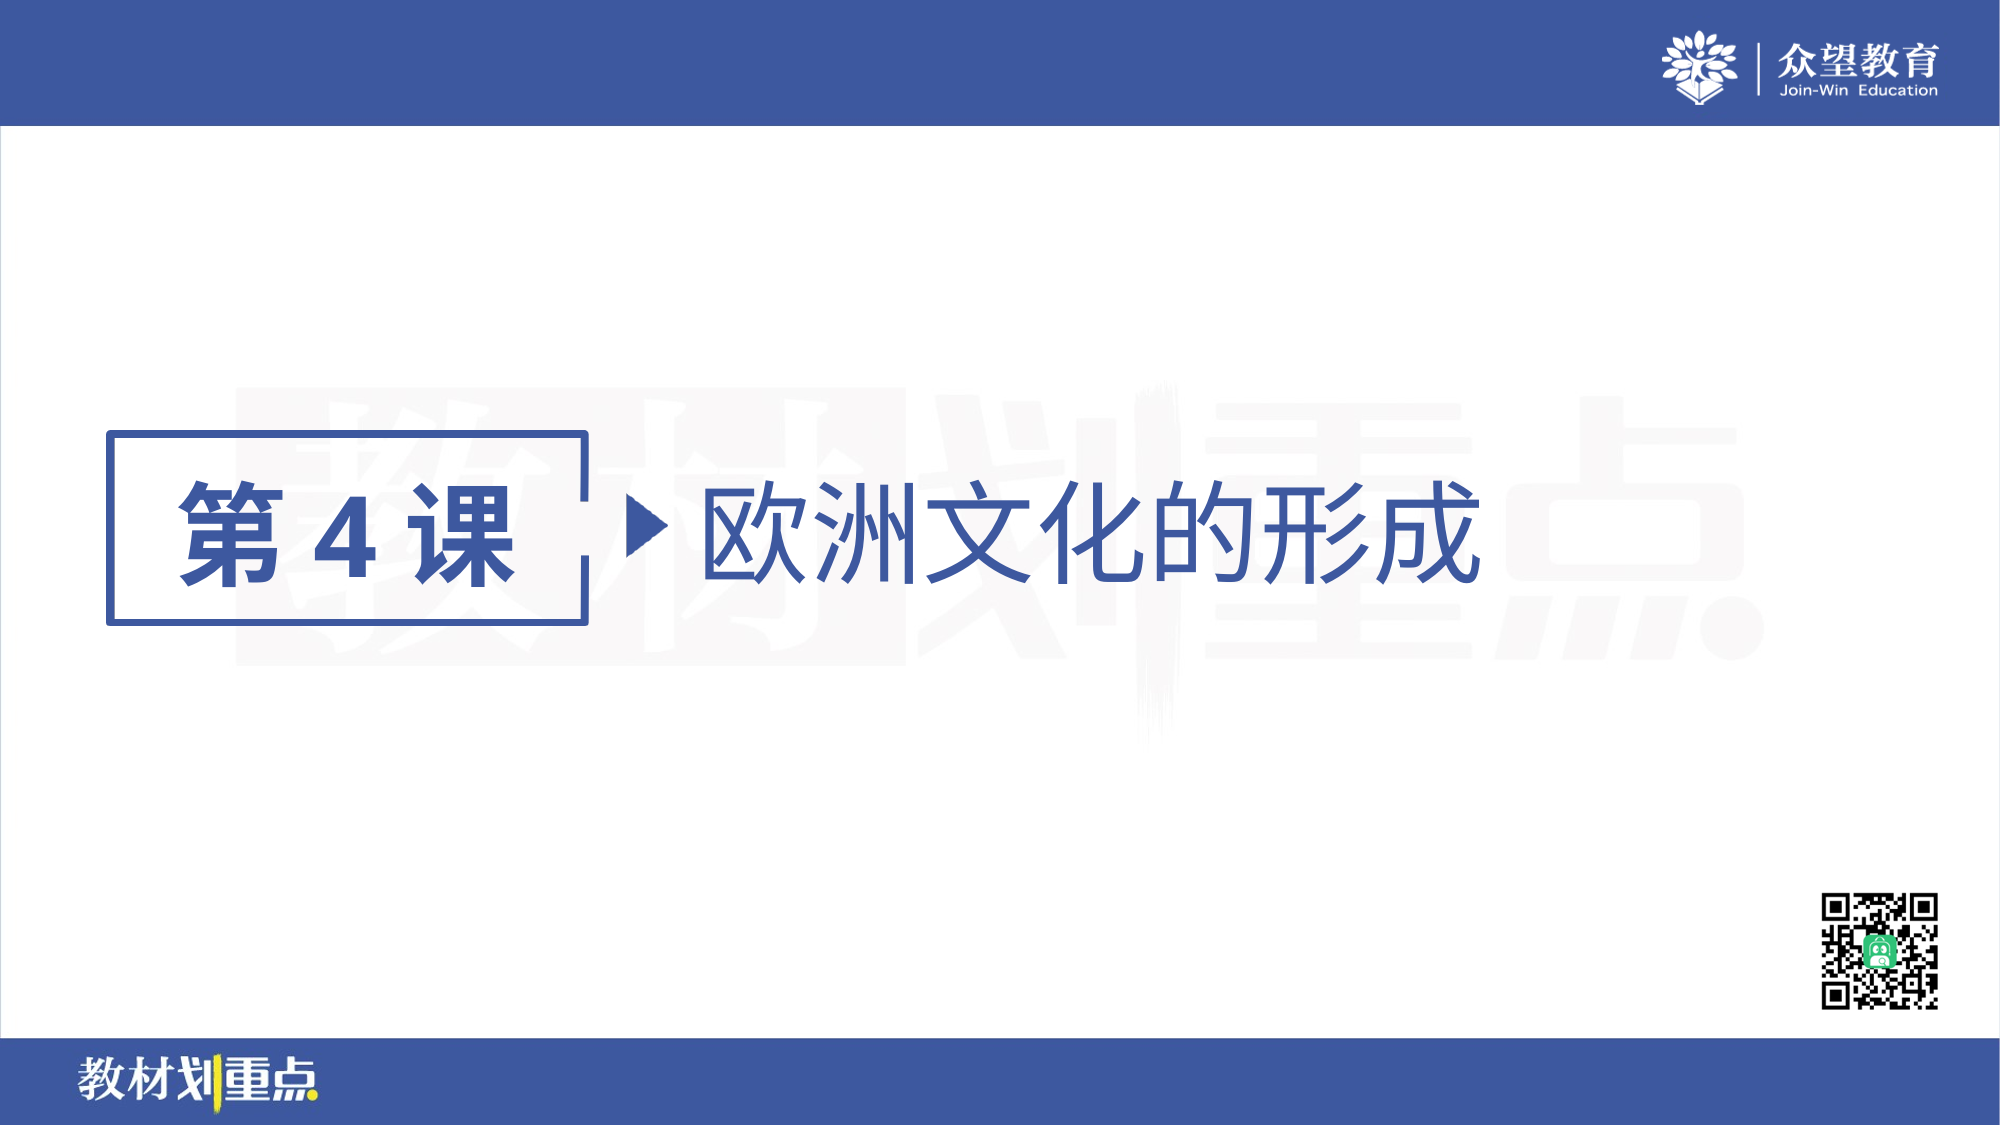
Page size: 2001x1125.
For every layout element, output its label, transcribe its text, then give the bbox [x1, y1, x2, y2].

text_box 第4课 [106, 626, 585, 632]
text_box 欧洲文化的形成 [697, 371, 1997, 686]
picture [0, 0, 2000, 1125]
